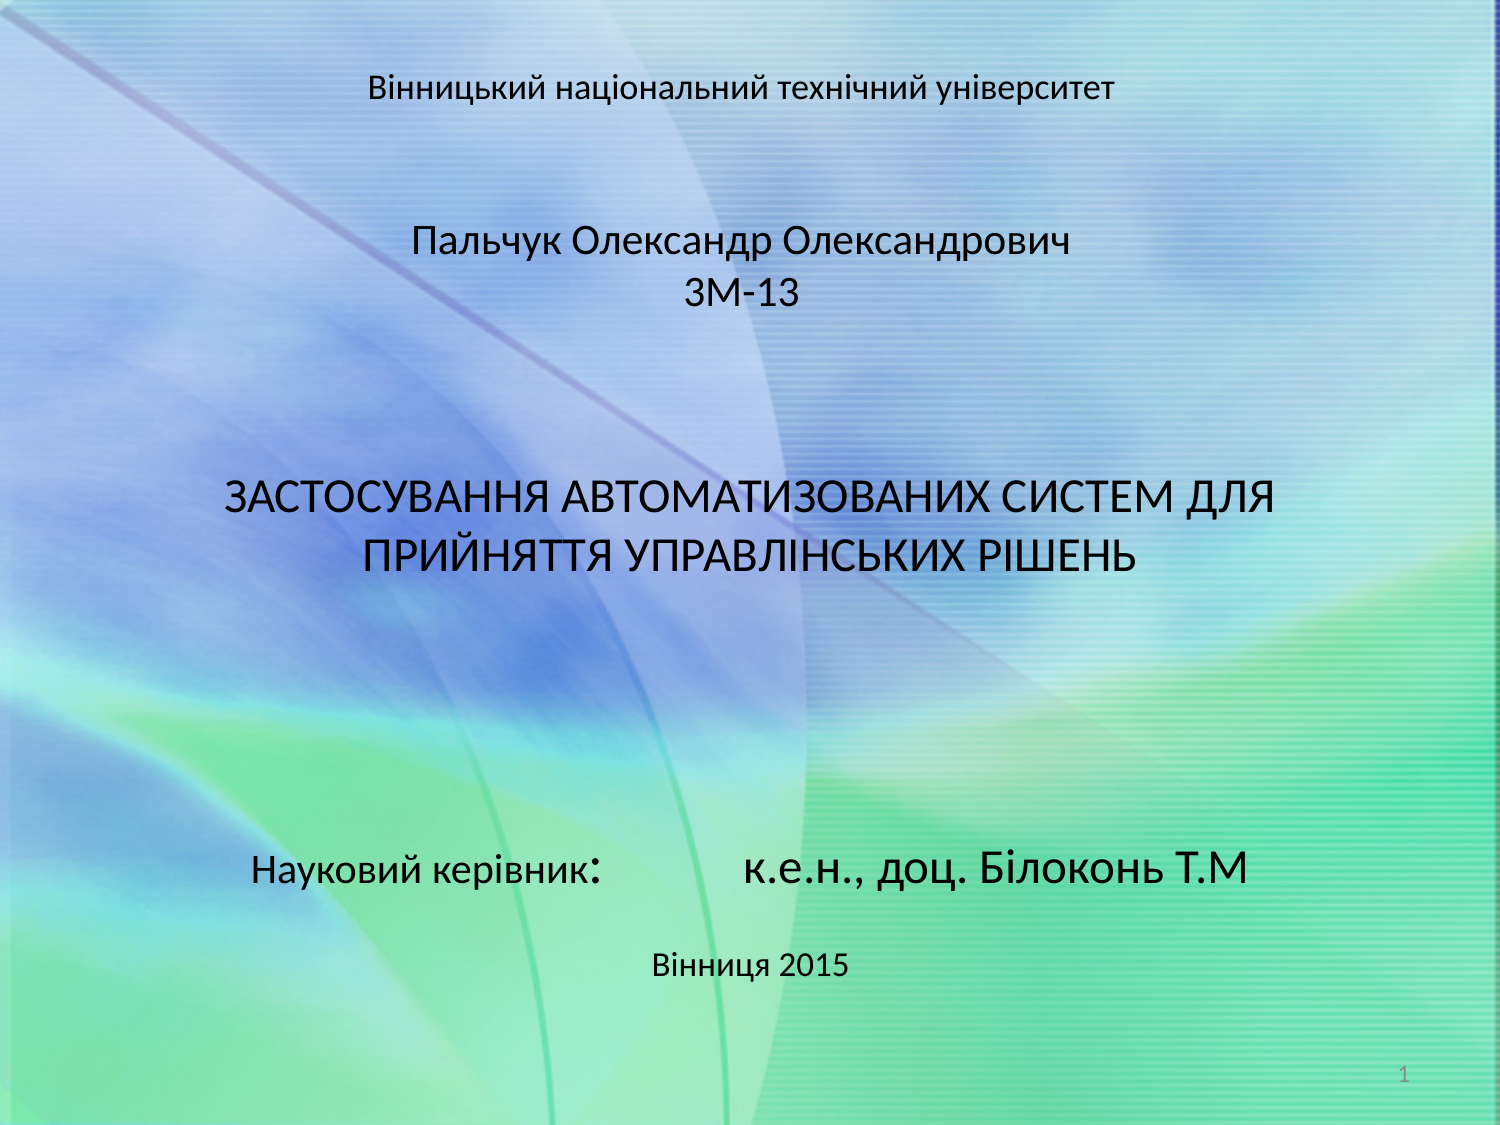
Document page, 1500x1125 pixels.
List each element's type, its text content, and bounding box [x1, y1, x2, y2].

picture [0, 0, 1500, 1125]
subtitle ЗАСТОСУВАННЯ АВТОМАТИЗОВАНИХ СИСТЕМ ДЛЯ ПРИЙНЯТТЯ УПРАВЛІНСЬКИХ РІШЕНЬ Науковий керівник: к.е.н., доц. Білоконь Т.М Вінниця 2015 [88, 456, 1413, 1000]
title Вінницький національний технічний університет Пальчук Олександр Олександрович 3М-13 [100, 54, 1383, 429]
slide_number 1 [1074, 1042, 1425, 1103]
